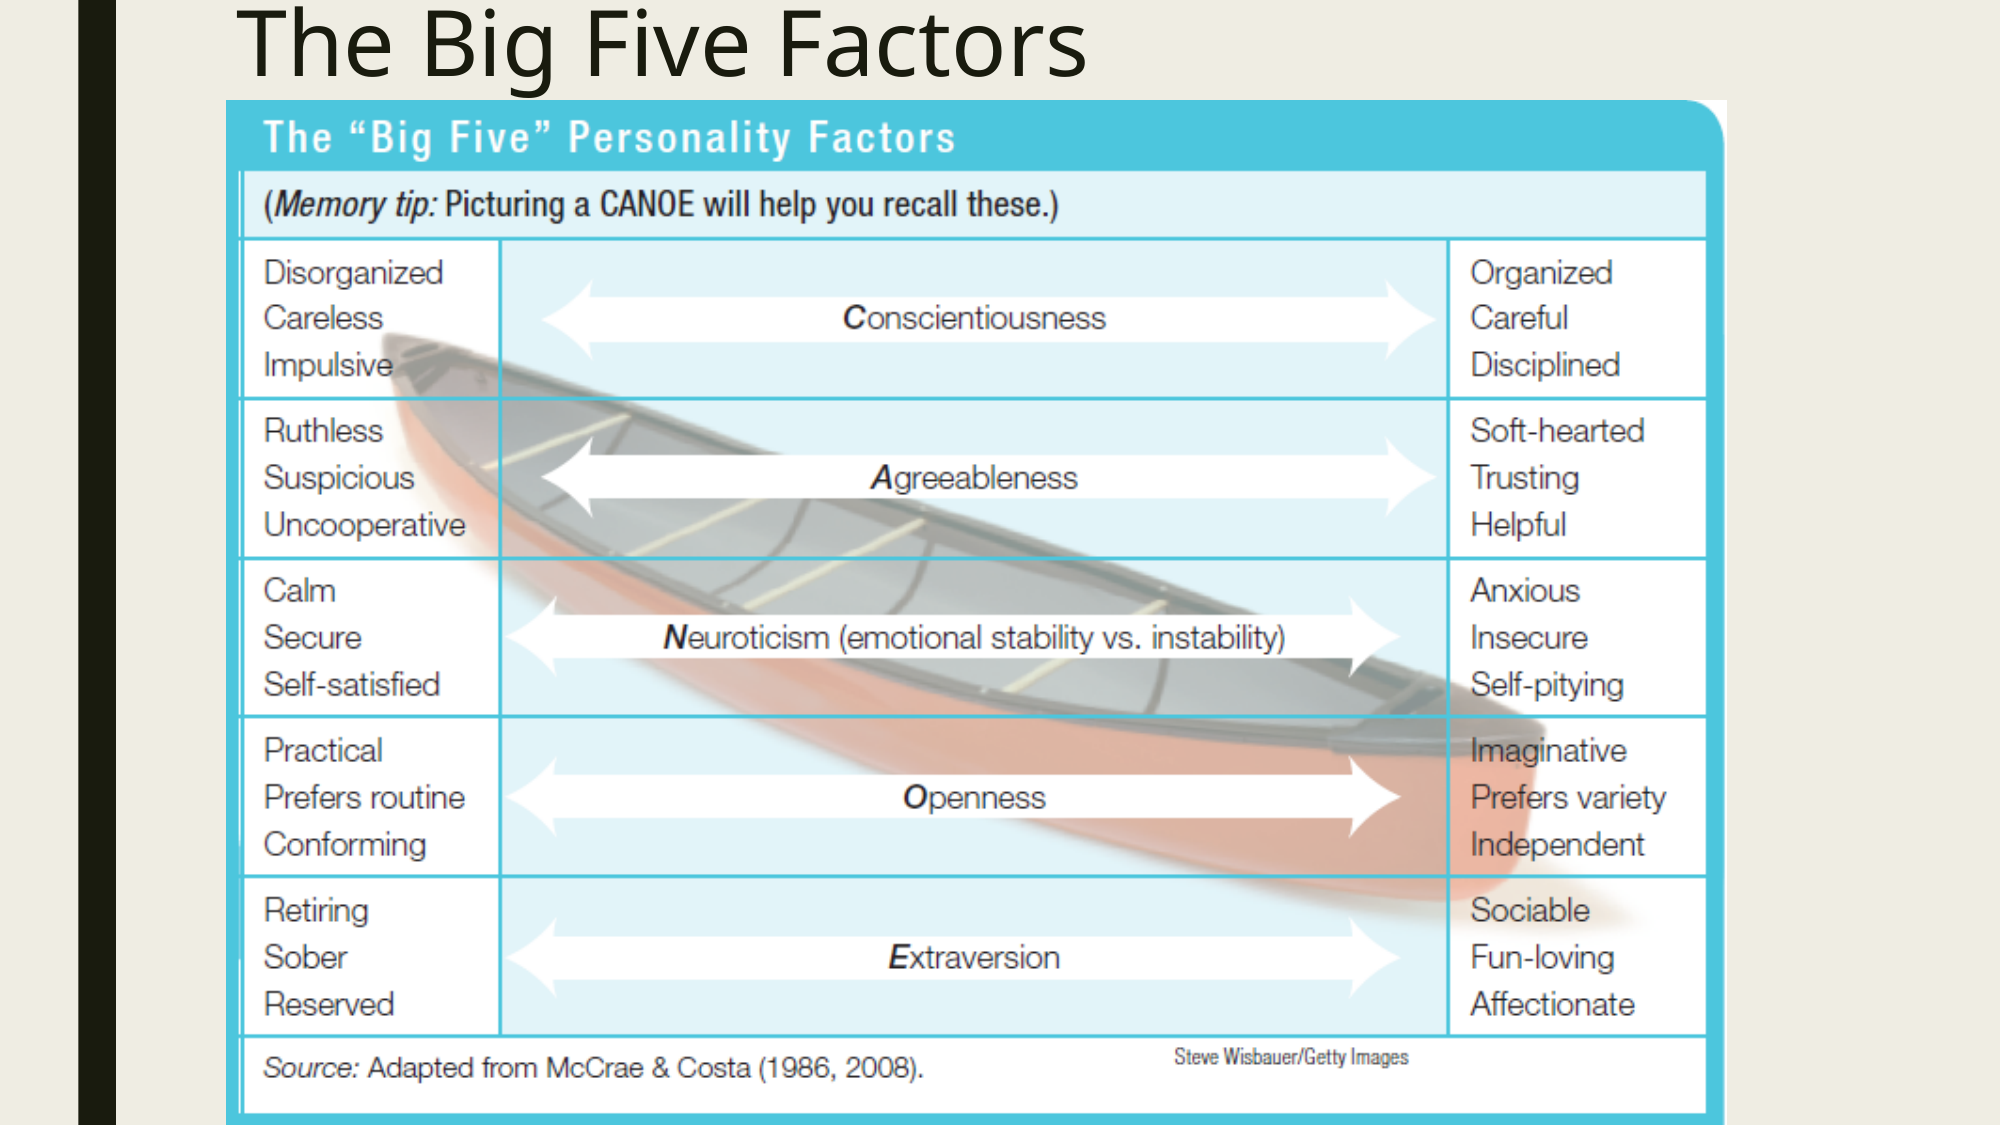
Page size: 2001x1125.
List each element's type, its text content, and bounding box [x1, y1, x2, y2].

picture [226, 100, 1727, 1125]
title The Big Five Factors [221, 0, 1797, 235]
